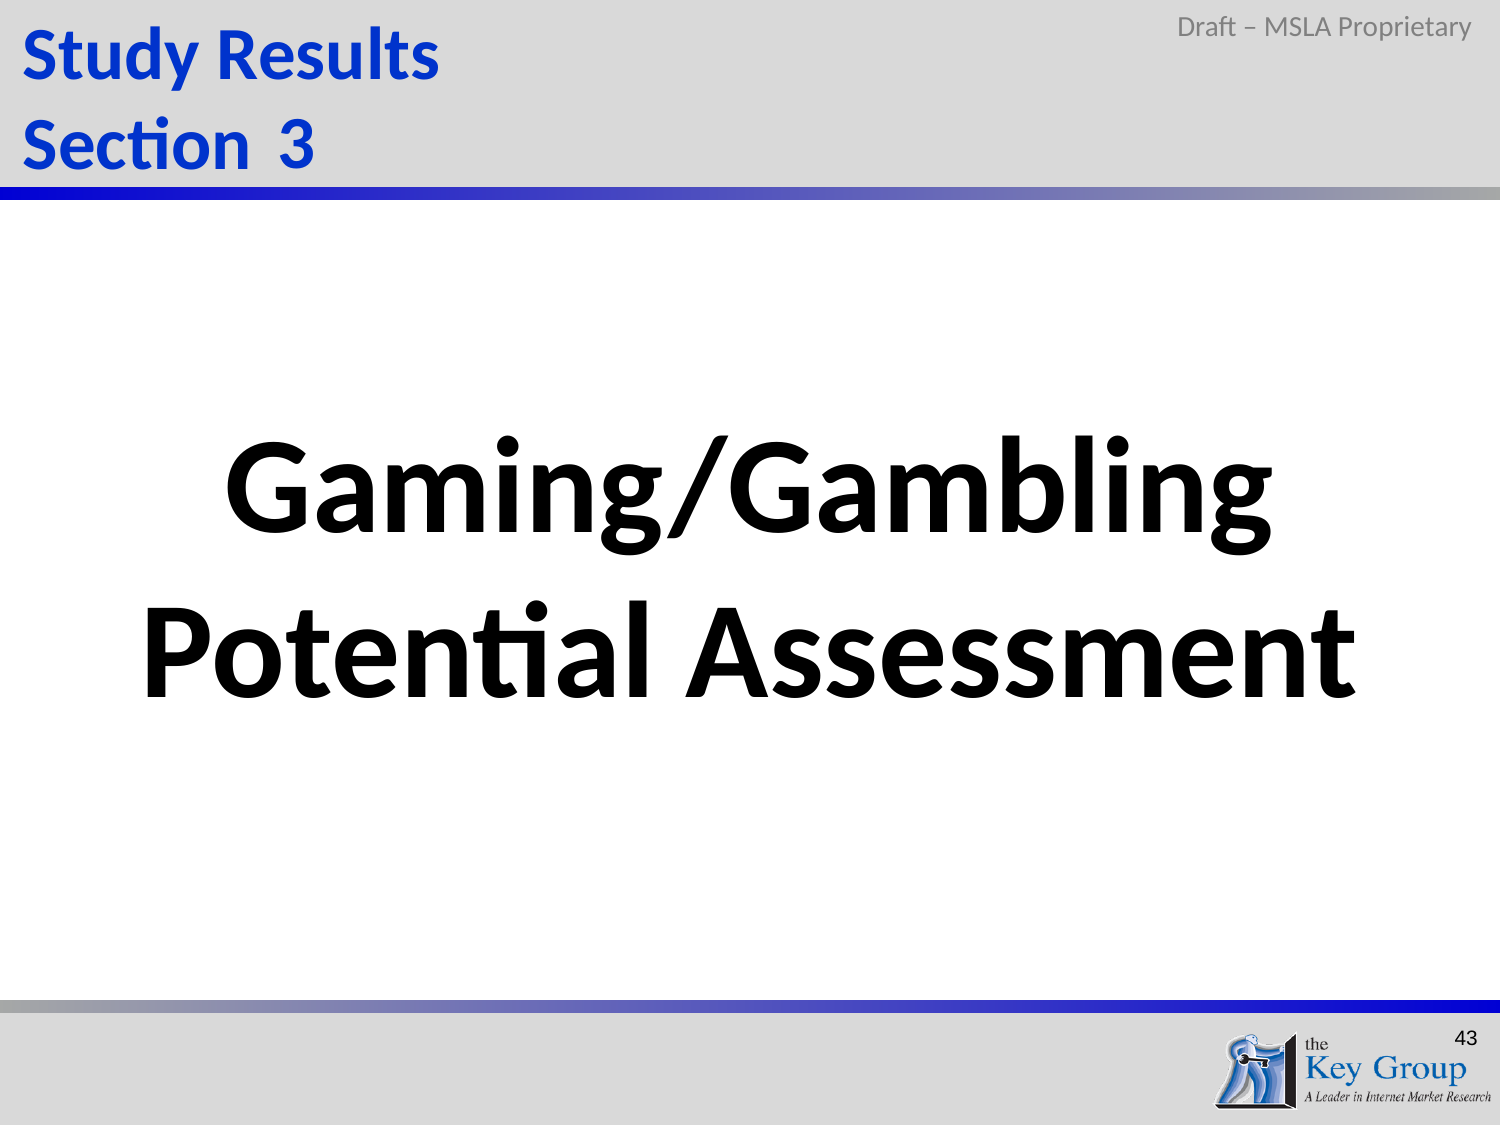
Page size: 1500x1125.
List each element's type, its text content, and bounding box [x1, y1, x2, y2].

list Gaming/Gambling Potential Assessment [68, 387, 1432, 550]
text_box Draft – MSLA Proprietary [1162, 0, 1500, 50]
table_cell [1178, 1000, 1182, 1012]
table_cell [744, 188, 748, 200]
picture [1212, 1017, 1500, 1111]
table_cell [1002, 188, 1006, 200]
table_cell 47% [920, 188, 925, 200]
list 3 [262, 85, 875, 161]
